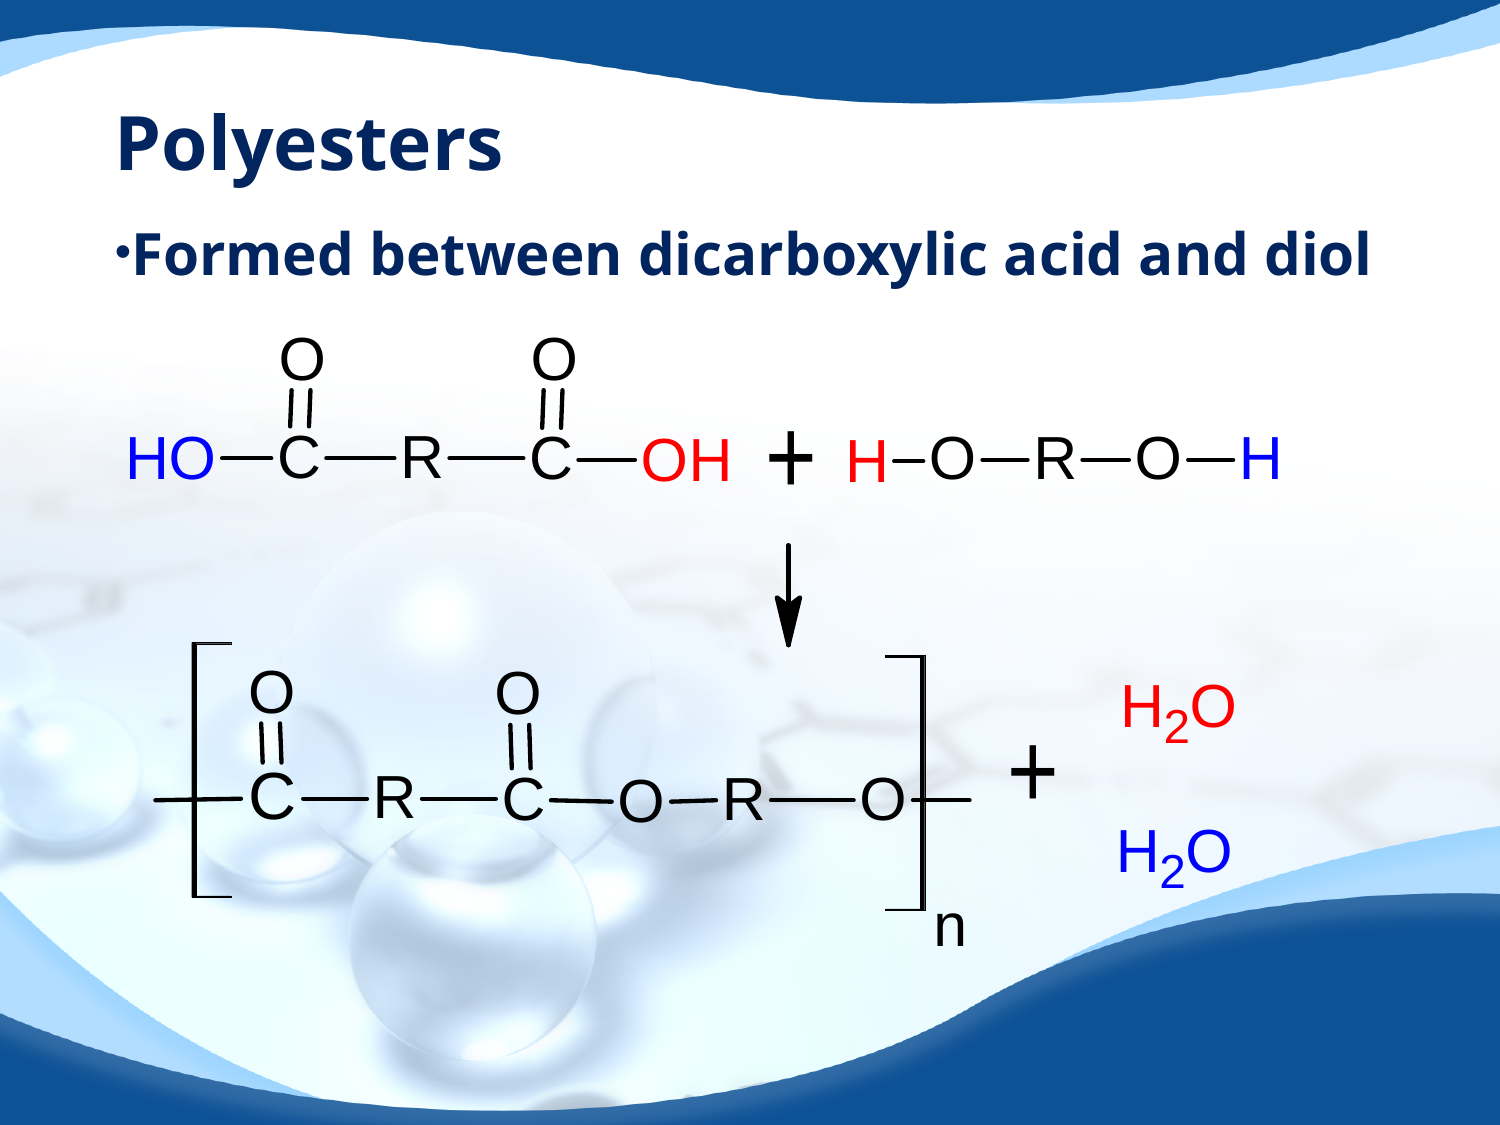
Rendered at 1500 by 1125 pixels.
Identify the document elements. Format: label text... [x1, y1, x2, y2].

list Formed between dicarboxylic acid and diol [99, 224, 1450, 1005]
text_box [124, 324, 1285, 963]
title Polyesters [99, 87, 1450, 193]
picture [0, 0, 1500, 1125]
